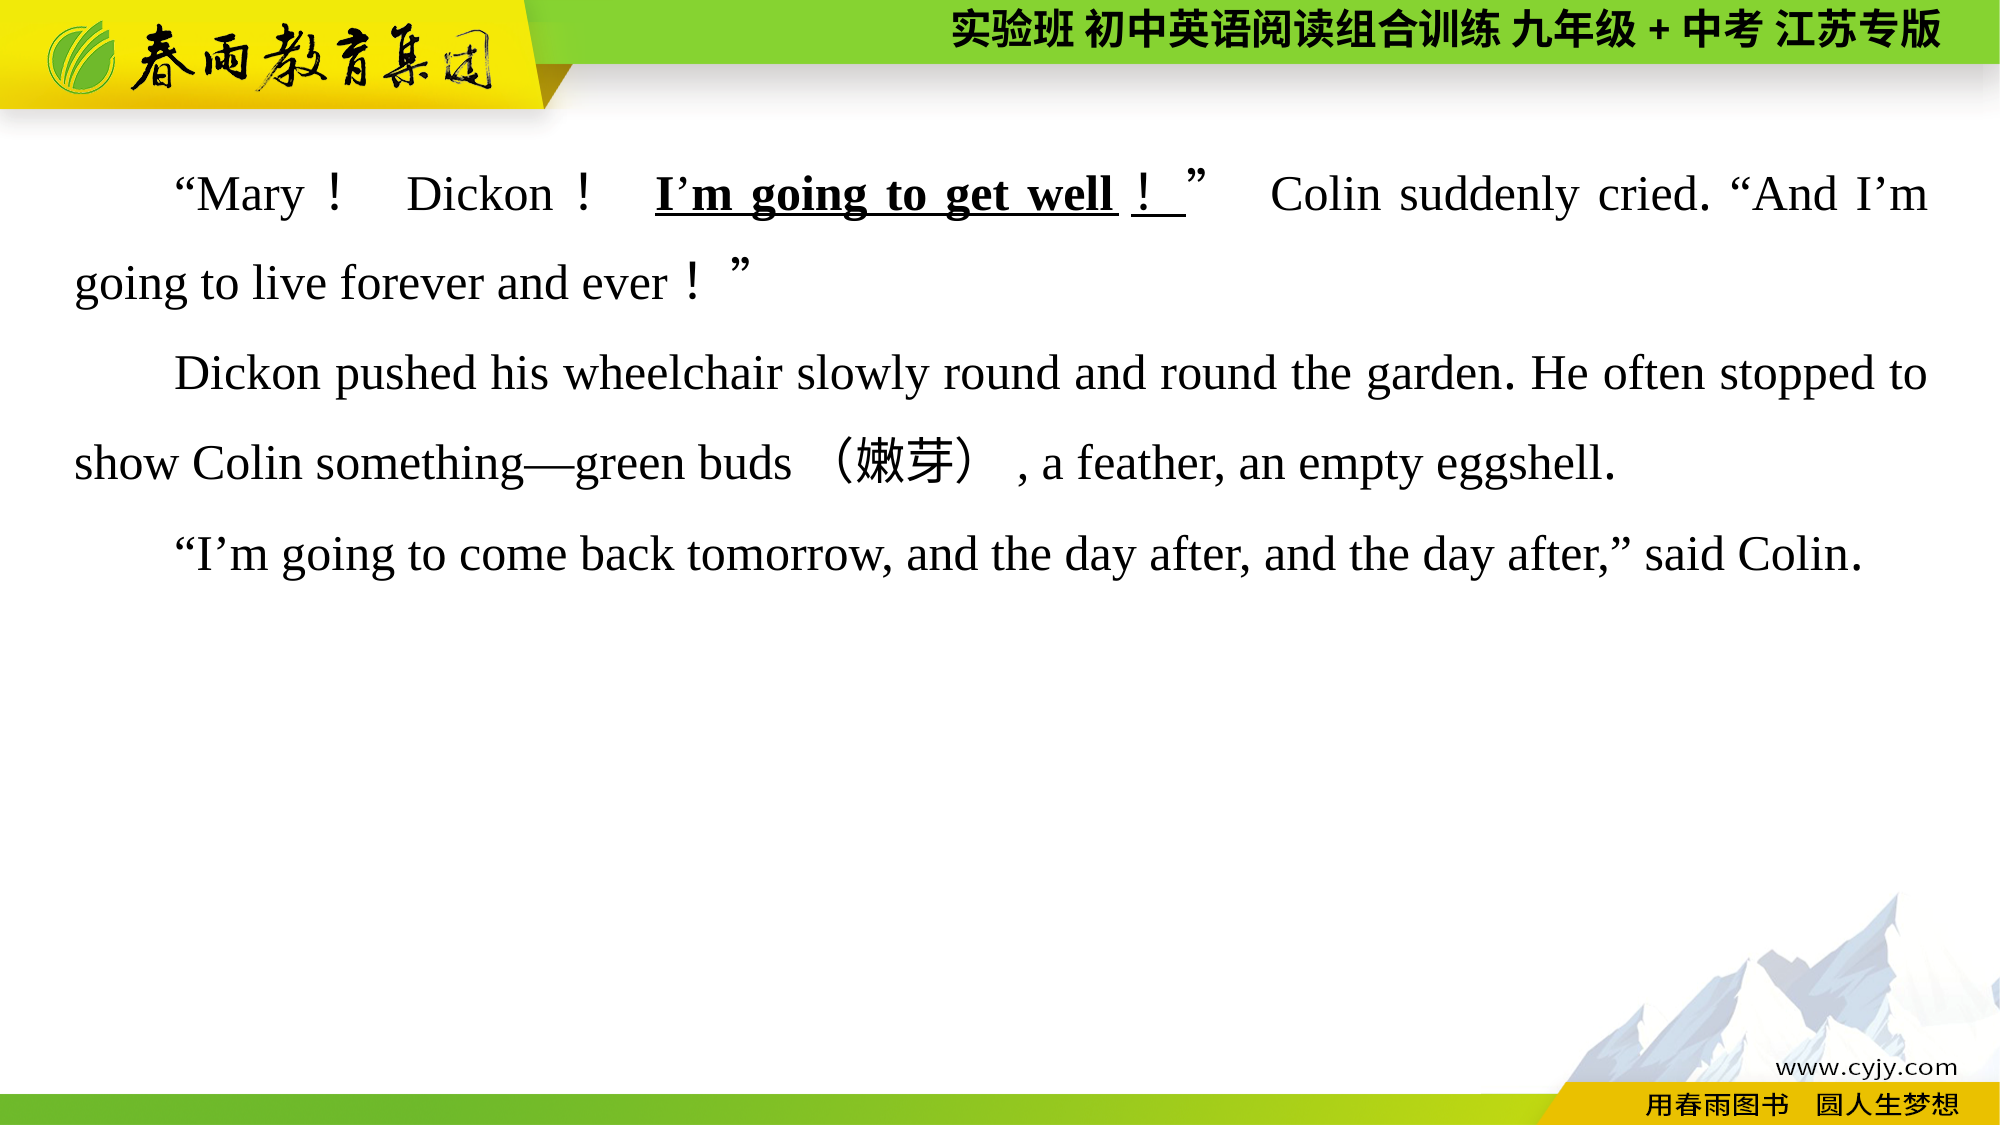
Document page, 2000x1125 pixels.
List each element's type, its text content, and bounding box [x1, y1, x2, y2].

list “Mary！ Dickon！ I’m going to get well！” Colin suddenly cried. “And I’m going to live forever and ever！” Dickon pushed his wheelchair slowly round and round the garden. He often stopped to show Colin something—green buds（嫩芽）, a feather, an empty eggshell. “I’m going to come back tomorrow, and the day after, and the day after,” said Colin. [59, 122, 1944, 581]
picture [0, 0, 2000, 1125]
